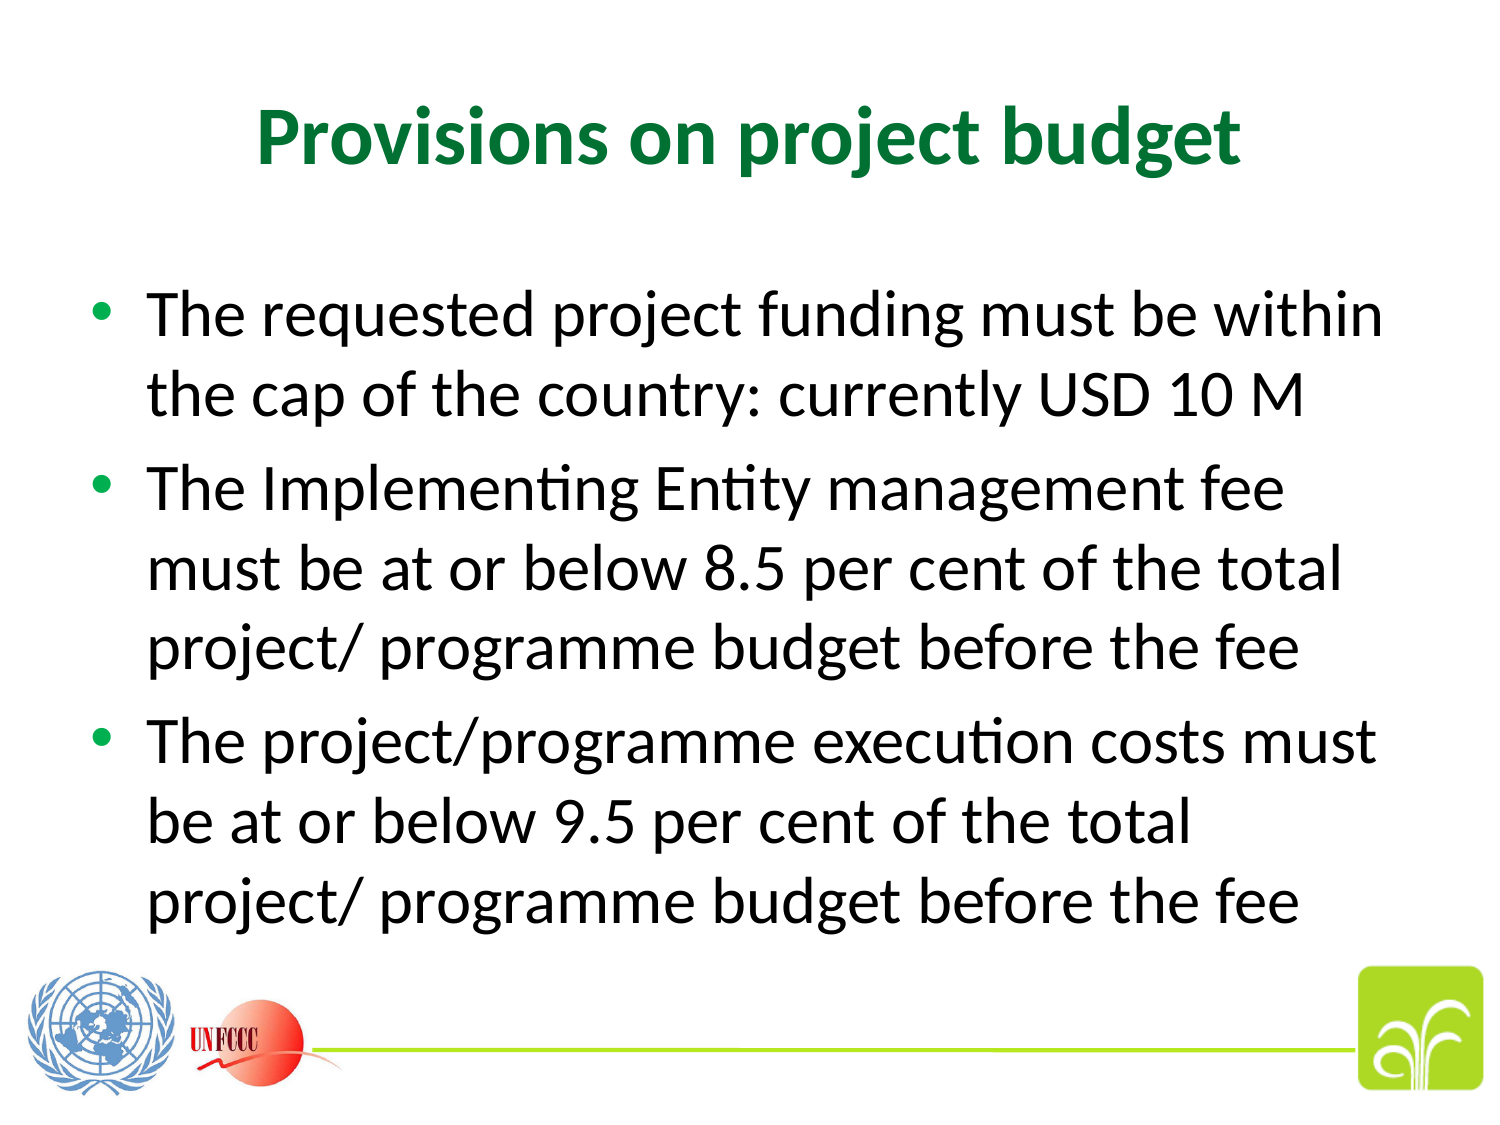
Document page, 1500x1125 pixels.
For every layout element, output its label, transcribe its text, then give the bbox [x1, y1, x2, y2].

title Provisions on project budget [74, 37, 1426, 226]
picture [24, 962, 351, 1106]
picture [1324, 948, 1500, 1105]
list The requested project funding must be within the cap of the country: currently USD 10 M The Implementing Entity management fee must be at or below 8.5 per cent of the total project/ programme budget before the fee The project/programme execution costs must be at or below 9.5 per cent of the total project/ programme budget before the fee [74, 262, 1426, 1006]
